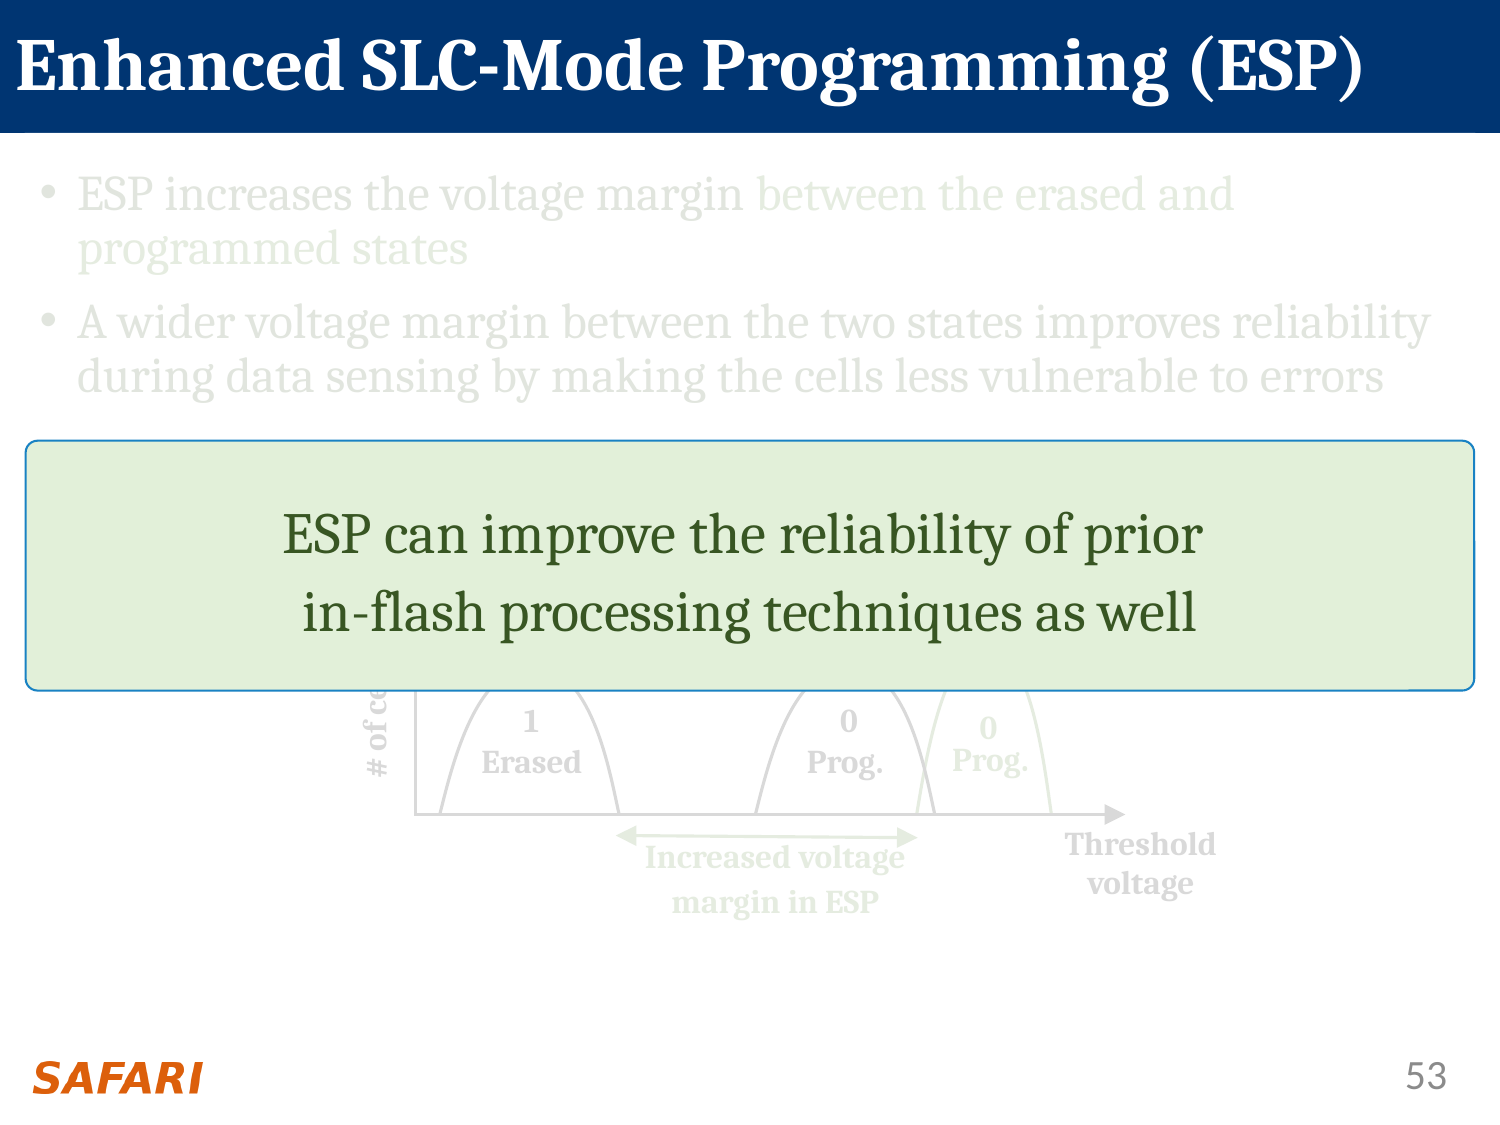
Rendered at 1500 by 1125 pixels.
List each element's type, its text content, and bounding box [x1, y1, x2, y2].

picture [31, 1052, 209, 1104]
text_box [353, 584, 1258, 902]
text_box [24, 132, 1476, 1037]
text_box ESP can improve the reliability of prior in-flash processing techniques as well [25, 440, 1475, 691]
title Enhanced SLC-Mode Programming (ESP) [0, 0, 1500, 133]
